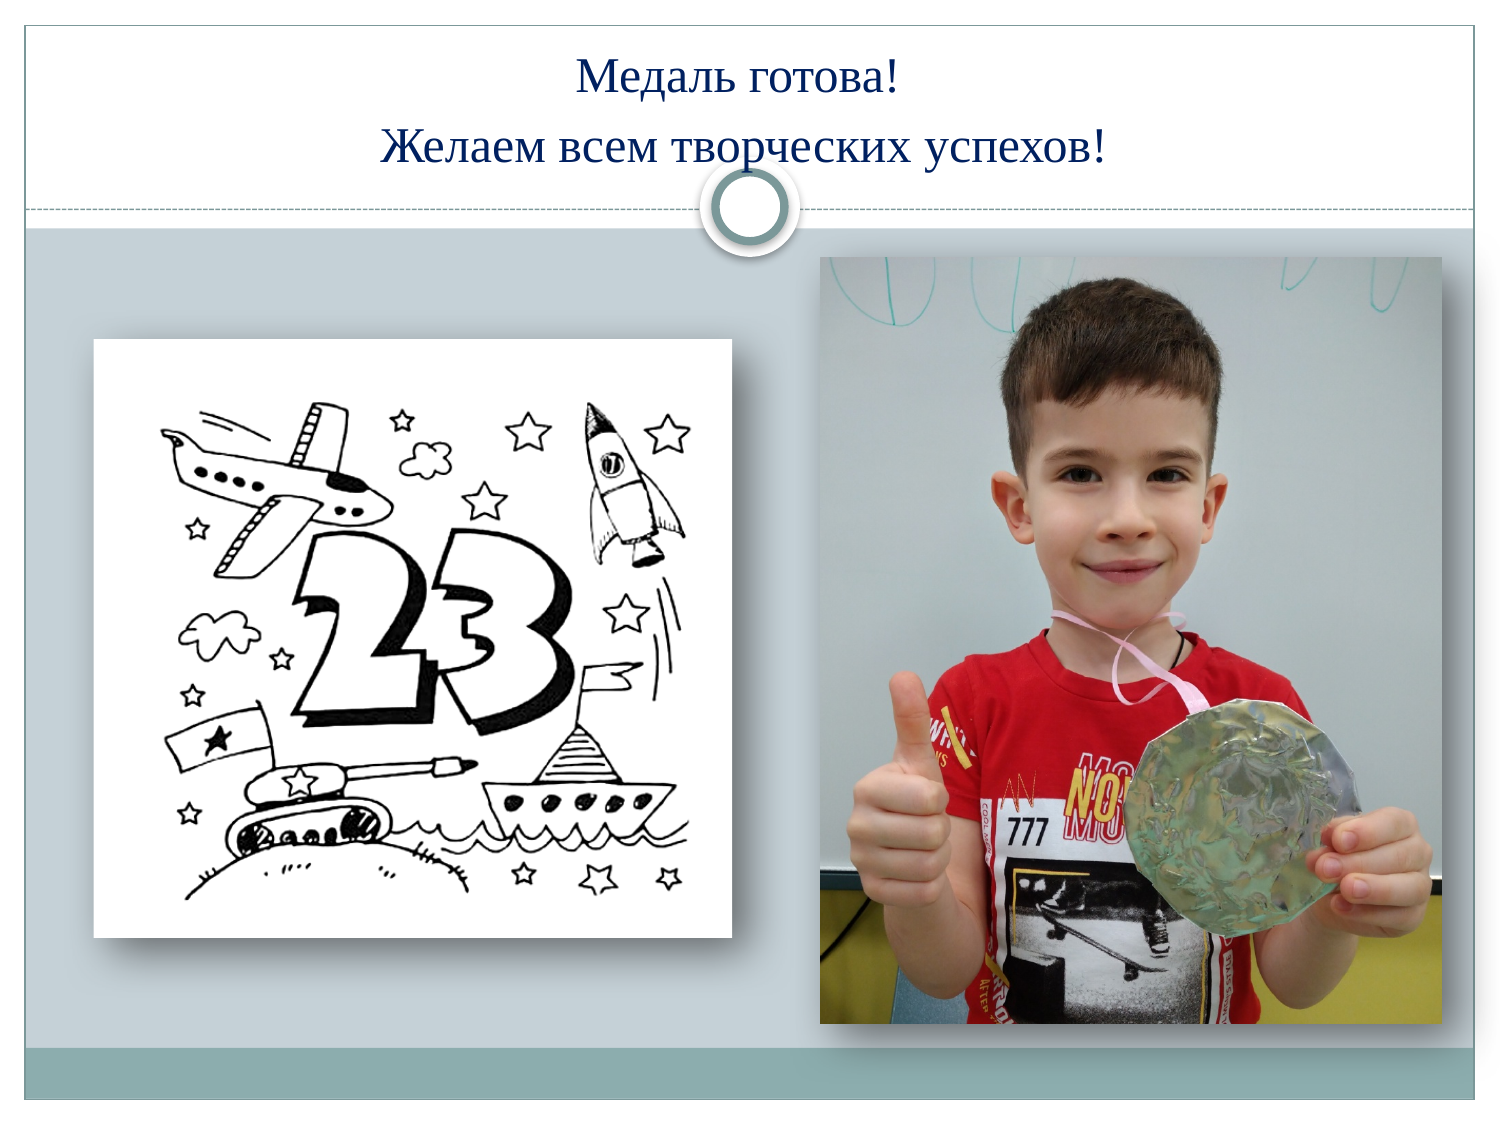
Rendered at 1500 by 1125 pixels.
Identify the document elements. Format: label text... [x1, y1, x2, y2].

picture [820, 257, 1442, 1024]
picture [93, 339, 733, 938]
list Медаль готова! Желаем всем творческих успехов! [46, 35, 1442, 223]
